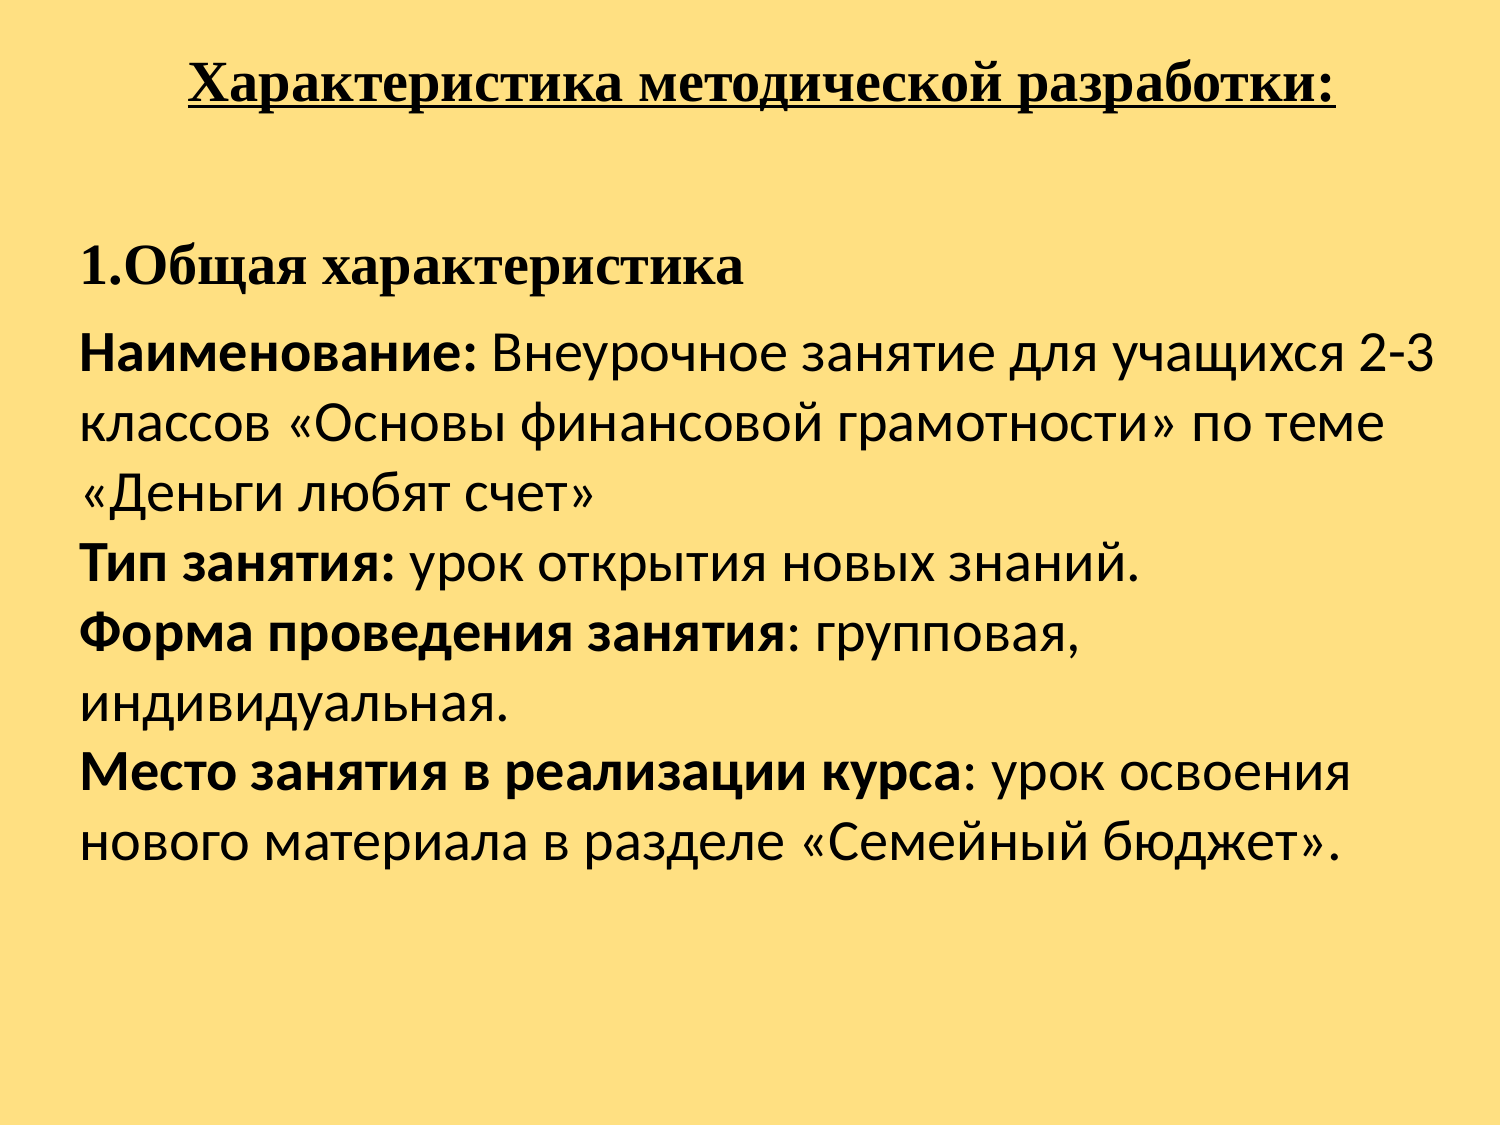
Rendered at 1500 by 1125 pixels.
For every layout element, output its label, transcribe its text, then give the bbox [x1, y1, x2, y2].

text_box Характеристика методической разработки: 1.Общая характеристика Наименование: Внеурочное занятие для учащихся 2-3 классов «Основы финансовой грамотности» по теме «Деньги любят счет» Тип занятия: урок открытия новых знаний. Форма проведения занятия: групповая, индивидуальная. Место занятия в реализации курса: урок освоения нового материала в разделе «Семейный бюджет». [64, 30, 1459, 1125]
